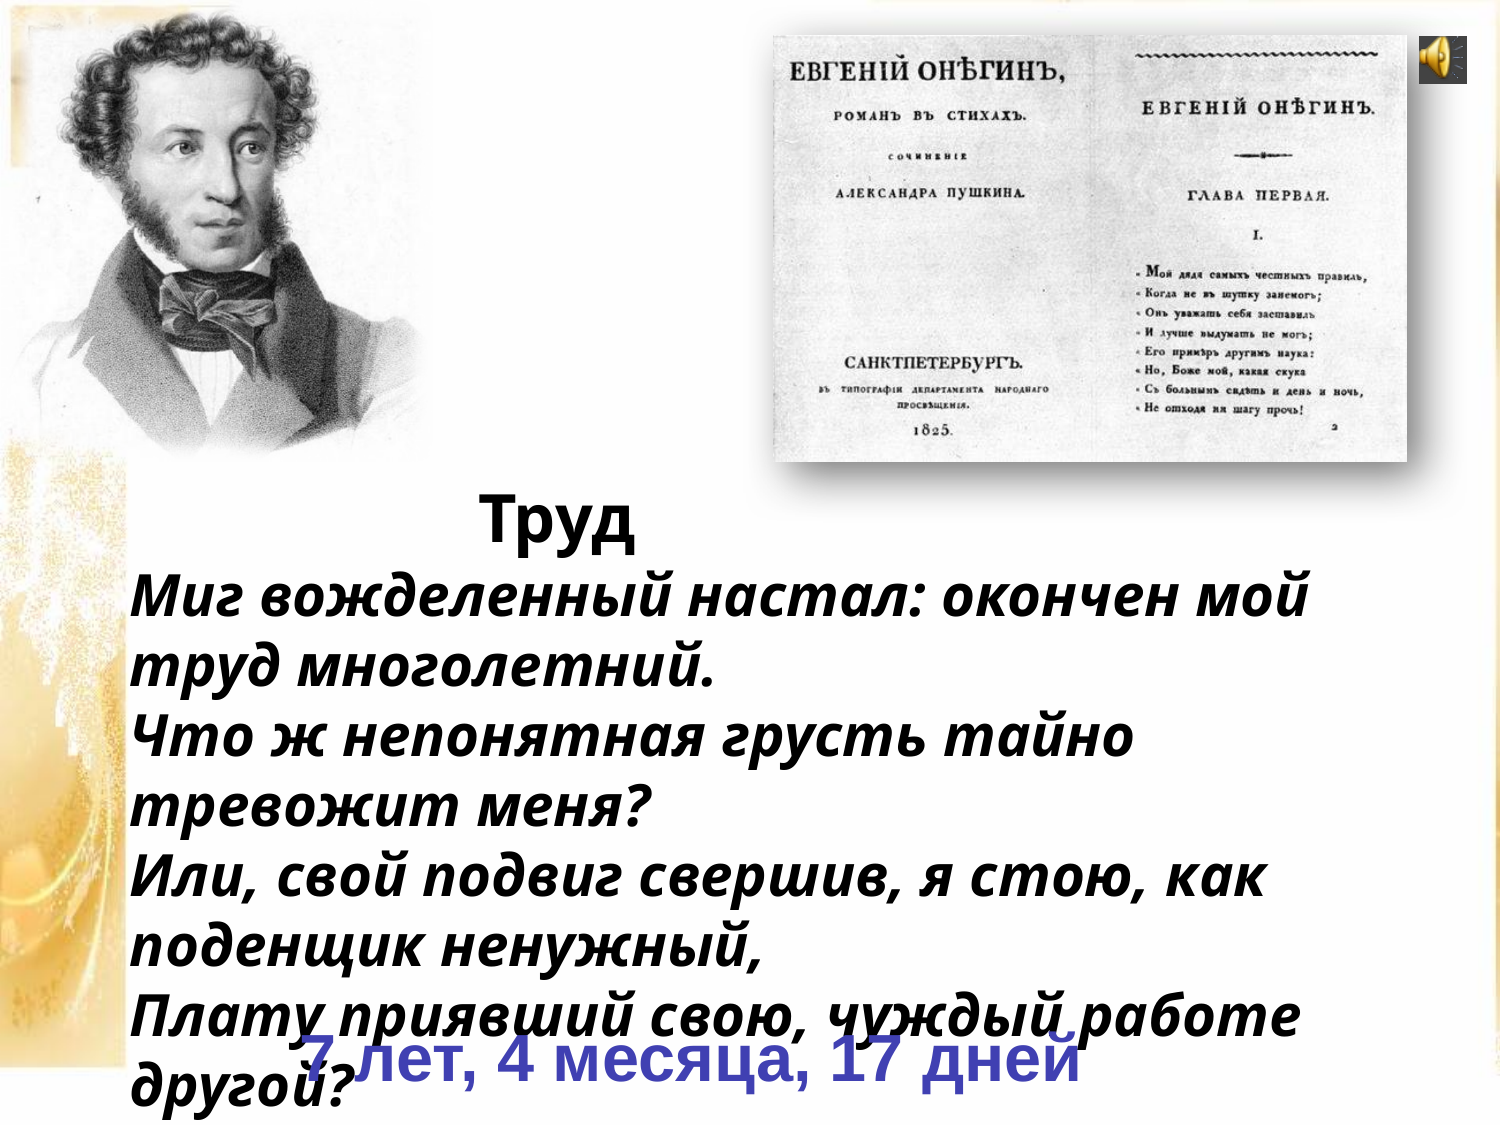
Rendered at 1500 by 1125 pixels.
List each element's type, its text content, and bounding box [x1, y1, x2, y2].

list Миг вожделенный настал: окончен мой труд многолетний. Что ж непонятная грусть тайно тревожит меня? Или, свой подвиг свершив, я стою, как поденщик ненужный, Плату приявший свою, чуждый работе другой? Или жаль мне труда, молчаливого спутника ночи, Друга Авроры златой, друга пенатов святых? 1830 год [58, 550, 1466, 1091]
picture [0, 0, 1500, 1125]
text_box 7 лет, 4 месяца, 17 дней [284, 1007, 1118, 1103]
text_box Труд [463, 468, 651, 564]
